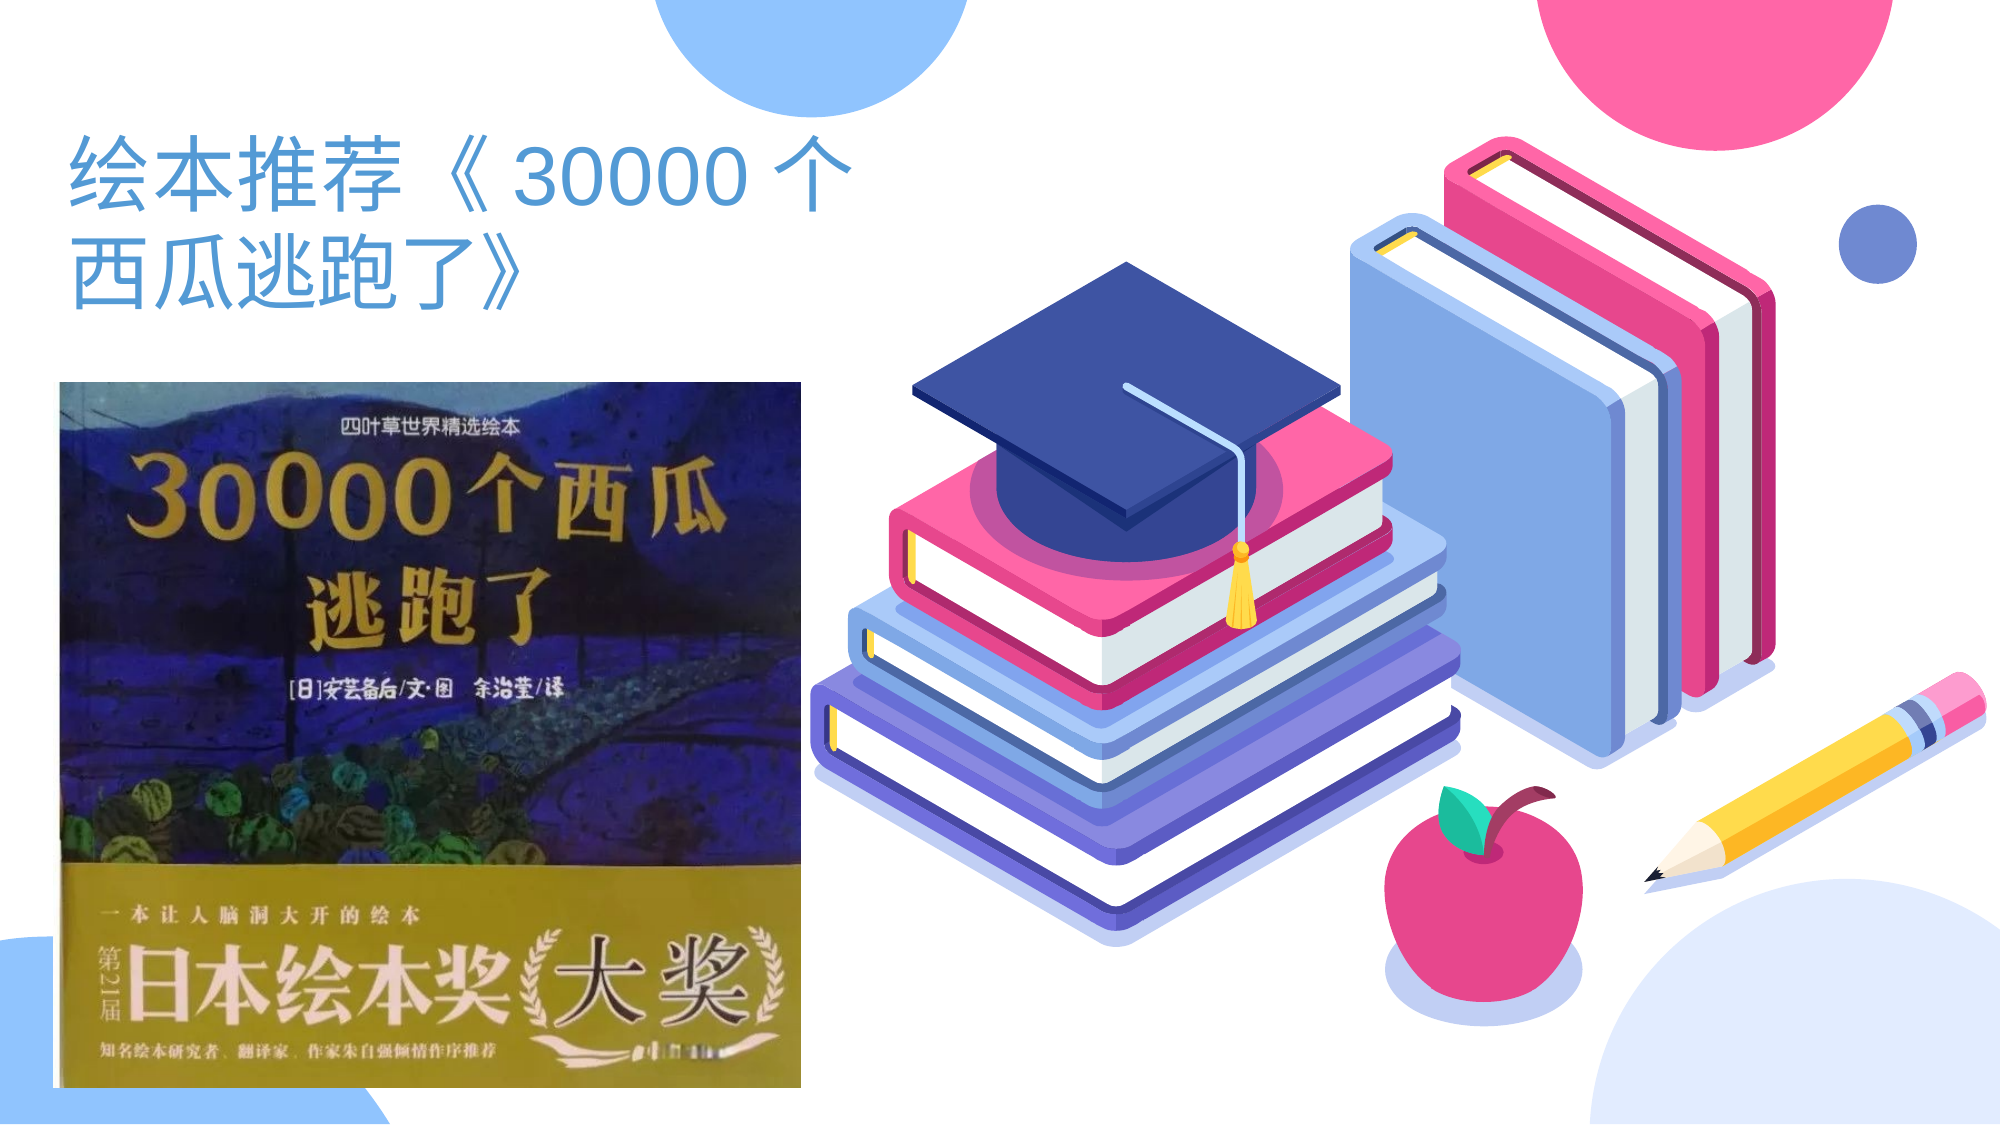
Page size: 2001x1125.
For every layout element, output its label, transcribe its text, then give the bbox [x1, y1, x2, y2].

picture [53, 382, 801, 1088]
text_box 绘本推荐《30000个 西瓜逃跑了》 [50, 19, 871, 431]
